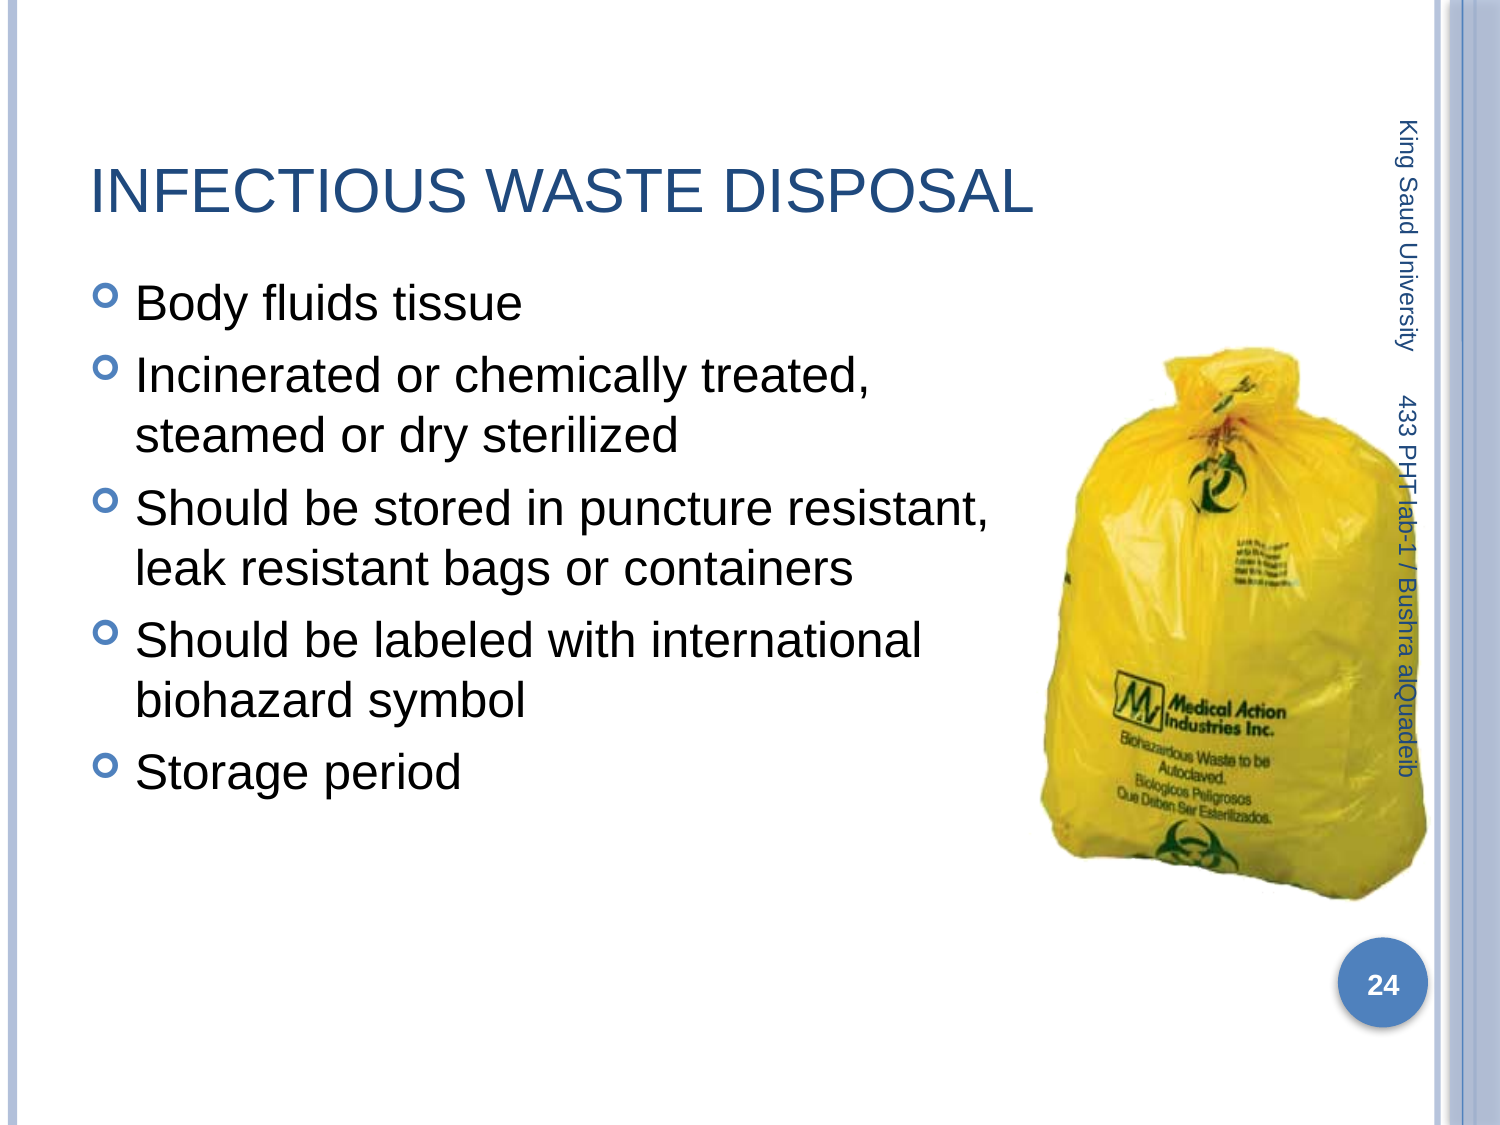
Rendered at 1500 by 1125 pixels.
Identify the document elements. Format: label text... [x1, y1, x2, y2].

slide_number 24 [1333, 948, 1434, 1027]
picture [999, 336, 1470, 938]
slide_number King Saud University [1378, 43, 1442, 334]
list Body fluids tissue Incinerated or chemically treated, steamed or dry sterilized Should be stored in puncture resistant, leak resistant bags or containers Should be labeled with international biohazard symbol Storage period [75, 262, 1063, 1005]
title Infectious waste disposal [75, 45, 1300, 233]
